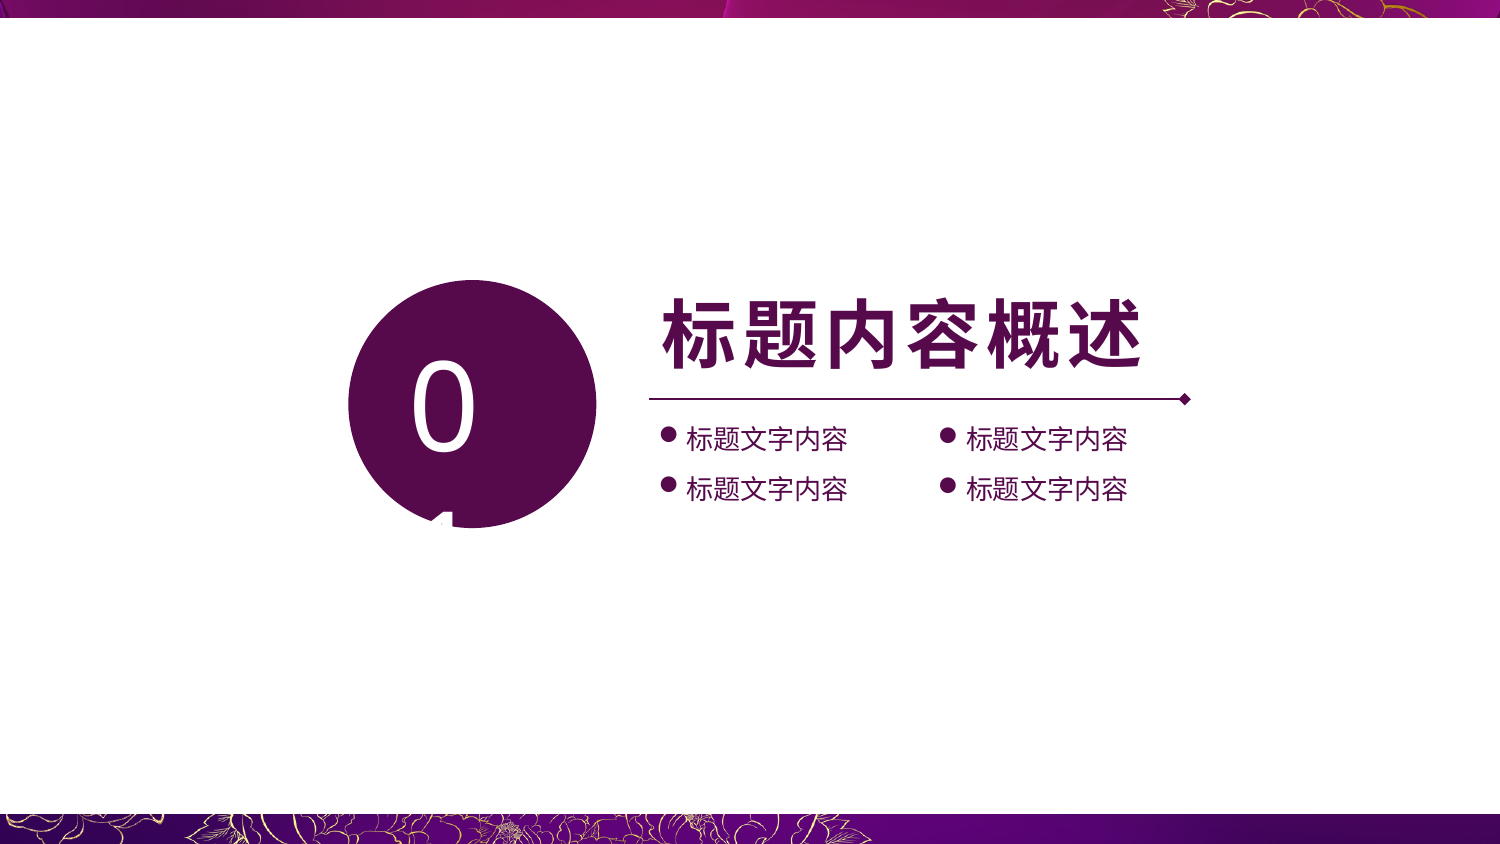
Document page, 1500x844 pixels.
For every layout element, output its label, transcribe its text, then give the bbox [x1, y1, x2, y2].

picture [0, 814, 1500, 844]
text_box 标题文字内容 [658, 422, 937, 455]
text_box 标题文字内容 [658, 472, 937, 505]
picture [0, 0, 1500, 18]
text_box 标题文字内容 [937, 422, 1268, 456]
text_box 标题内容概述 [647, 280, 1159, 385]
text_box 标题文字内容 [937, 472, 1268, 506]
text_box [348, 279, 597, 529]
